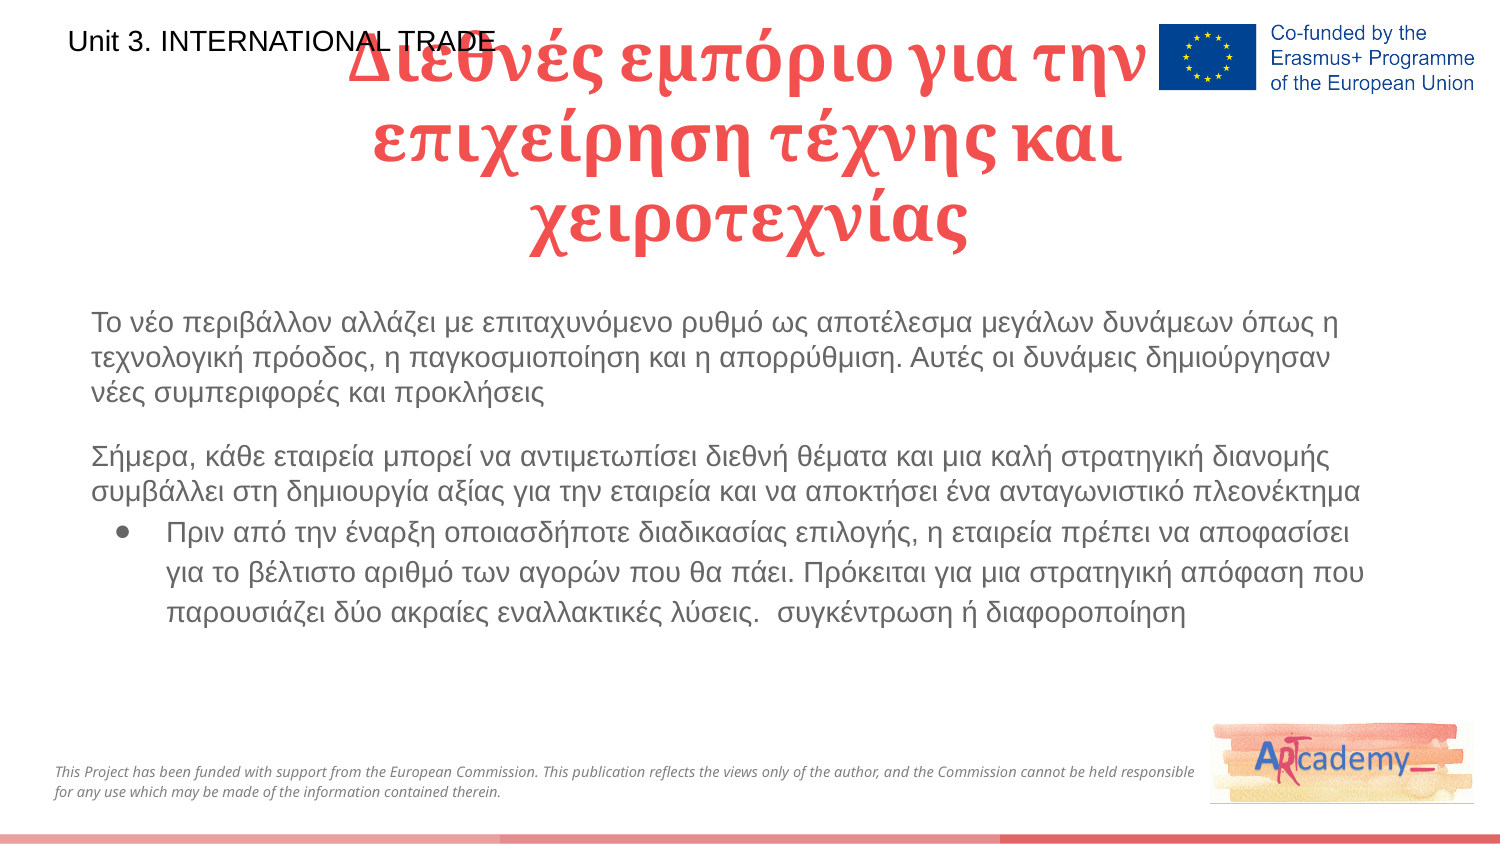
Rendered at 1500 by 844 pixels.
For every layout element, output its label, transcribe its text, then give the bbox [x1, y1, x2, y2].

picture [1158, 24, 1474, 94]
list Το νέο περιβάλλον αλλάζει με επιταχυνόμενο ρυθμό ως αποτέλεσμα μεγάλων δυνάμεων όπως η τεχνολογική πρόοδος, η παγκοσμιοποίηση και η απορρύθμιση. Αυτές οι δυνάμεις δημιούργησαν νέες συμπεριφορές και προκλήσεις Σήμερα, κάθε εταιρεία μπορεί να αντιμετωπίσει διεθνή θέματα και μια καλή στρατηγική διανομής συμβάλλει στη δημιουργία αξίας για την εταιρεία και να αποκτήσει ένα ανταγωνιστικό πλεονέκτημα Πριν από την έναρξη οποιασδήποτε διαδικασίας επιλογής, η εταιρεία πρέπει να αποφασίσει για το βέλτιστο αριθμό των αγορών που θα πάει. Πρόκειται για μια στρατηγική απόφαση που παρουσιάζει δύο ακραίες εναλλακτικές λύσεις. συγκέντρωση ή διαφοροποίηση [76, 288, 1388, 688]
text_box This Project has been funded with support from the European Commission. This publication reflects the views only of the author, and the Commission cannot be held responsible for any use which may be made of the information contained therein. [39, 754, 1205, 799]
text_box Unit 3. INTERNATIONAL TRADE [52, 14, 732, 65]
title Διεθνές εμπόριο για την επιχείρηση τέχνης και χειροτεχνίας [162, 62, 1334, 271]
picture [1210, 705, 1474, 833]
